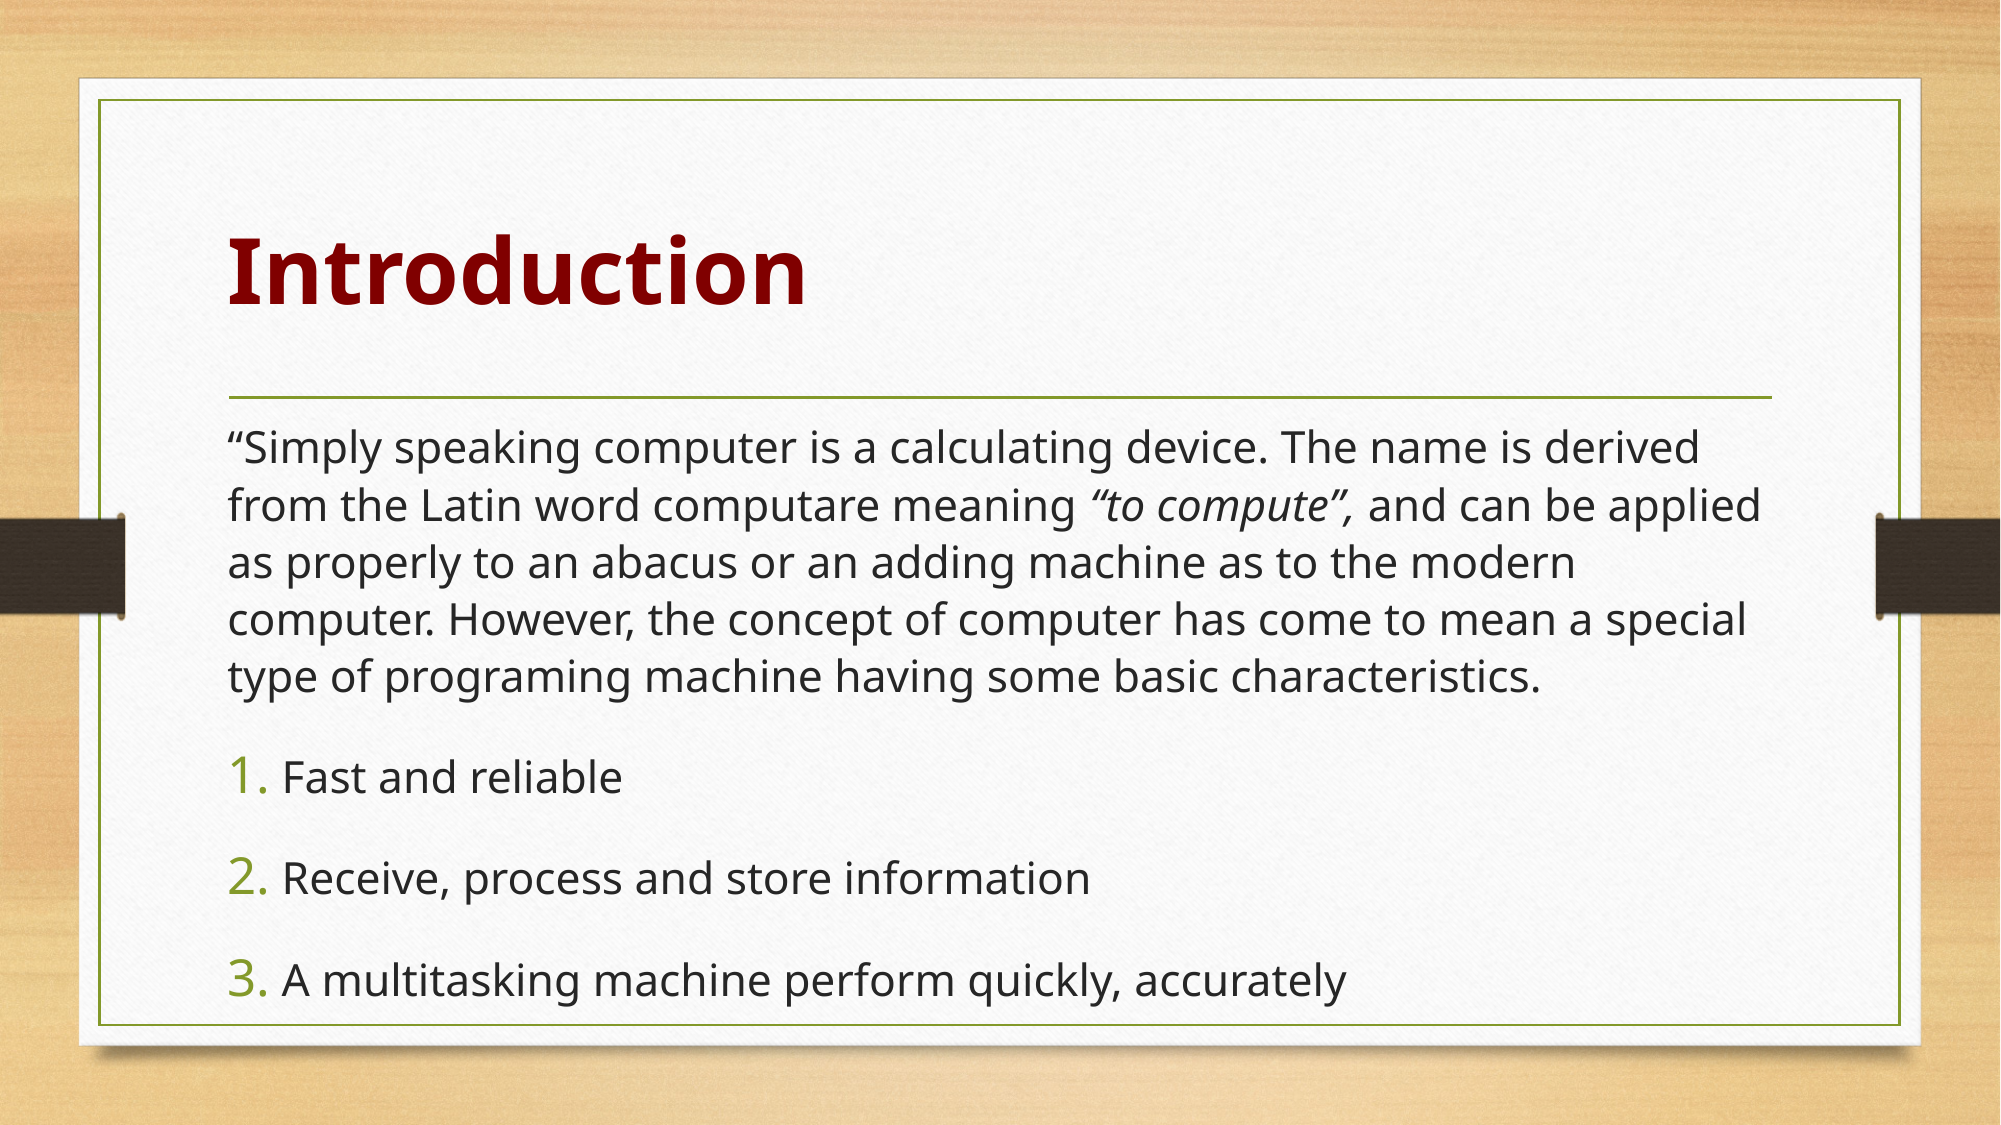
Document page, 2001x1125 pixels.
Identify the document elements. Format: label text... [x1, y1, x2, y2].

picture [0, 0, 2001, 1125]
list “Simply speaking computer is a calculating device. The name is derived from the Latin word computare meaning “to compute”, and can be applied as properly to an abacus or an adding machine as to the modern computer. However, the concept of computer has come to mean a special type of programing machine having some basic characteristics. Fast and reliable Receive, process and store information A multitasking machine perform quickly, accurately [212, 408, 1788, 1017]
title Introduction [212, 161, 1788, 375]
